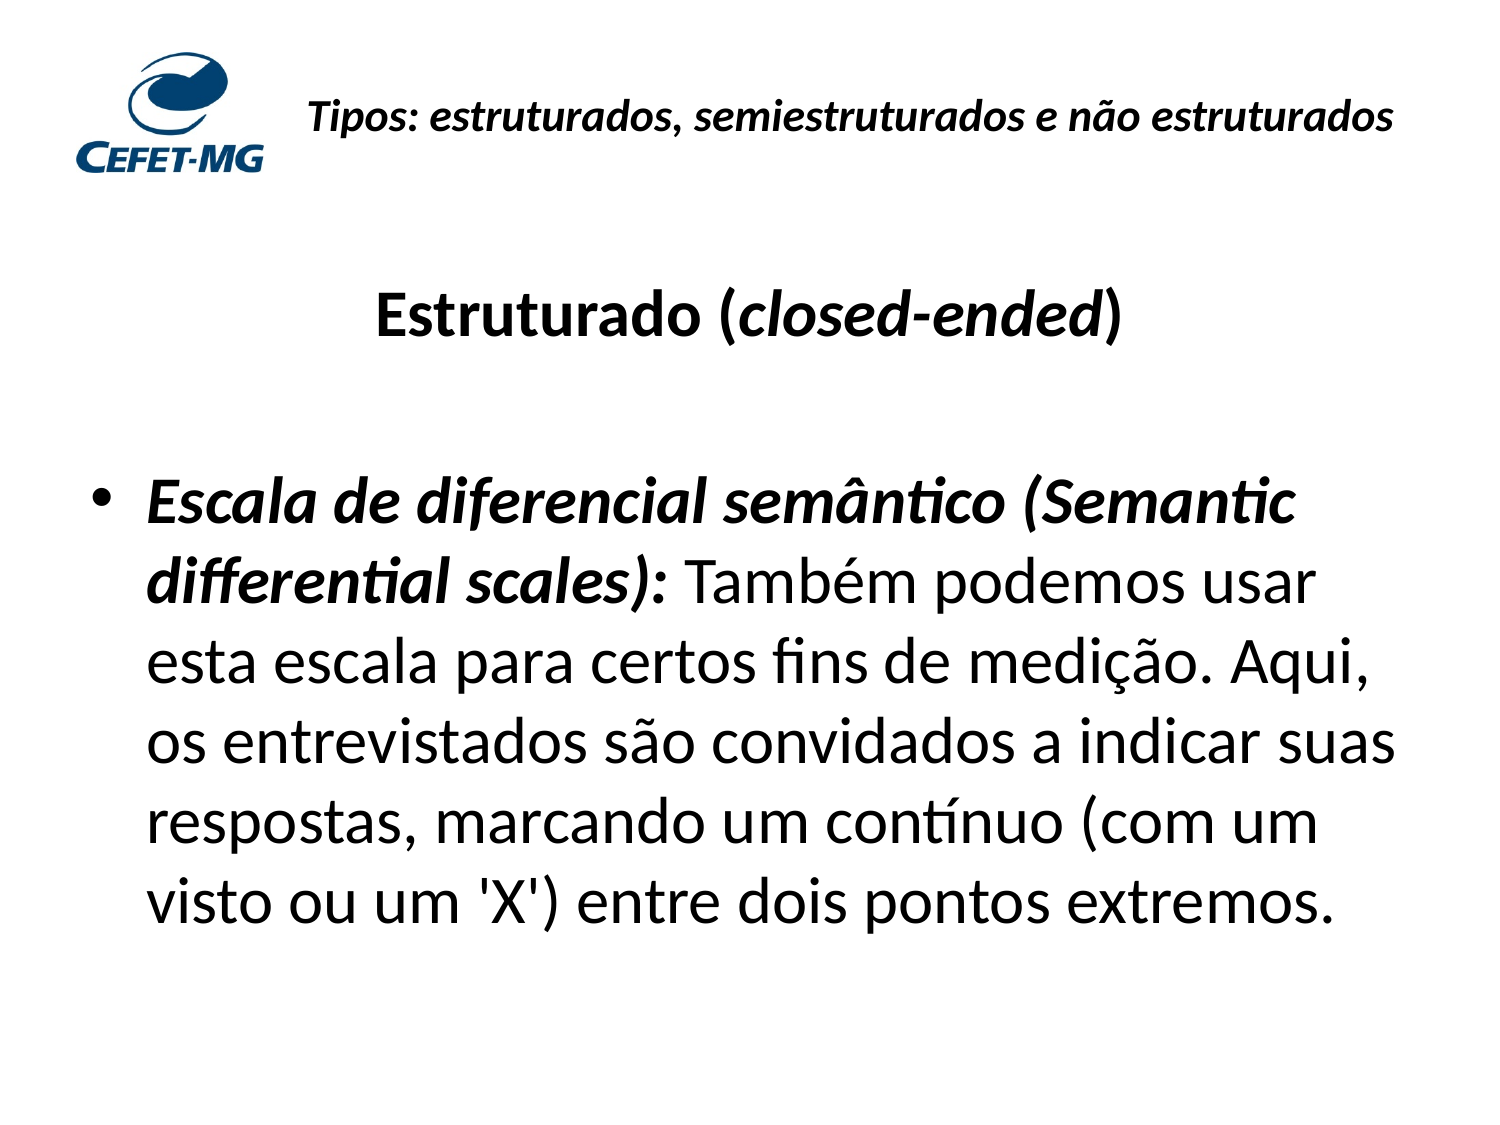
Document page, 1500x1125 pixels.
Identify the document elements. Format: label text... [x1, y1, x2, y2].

list Estruturado (closed-ended) Escala de diferencial semântico (Semantic differential scales): Também podemos usar esta escala para certos fins de medição. Aqui, os entrevistados são convidados a indicar suas respostas, marcando um contínuo (com um visto ou um 'X') entre dois pontos extremos. [75, 262, 1425, 1005]
picture [76, 51, 264, 173]
text_box Tipos: estruturados, semiestruturados e não estruturados [277, 78, 1424, 149]
